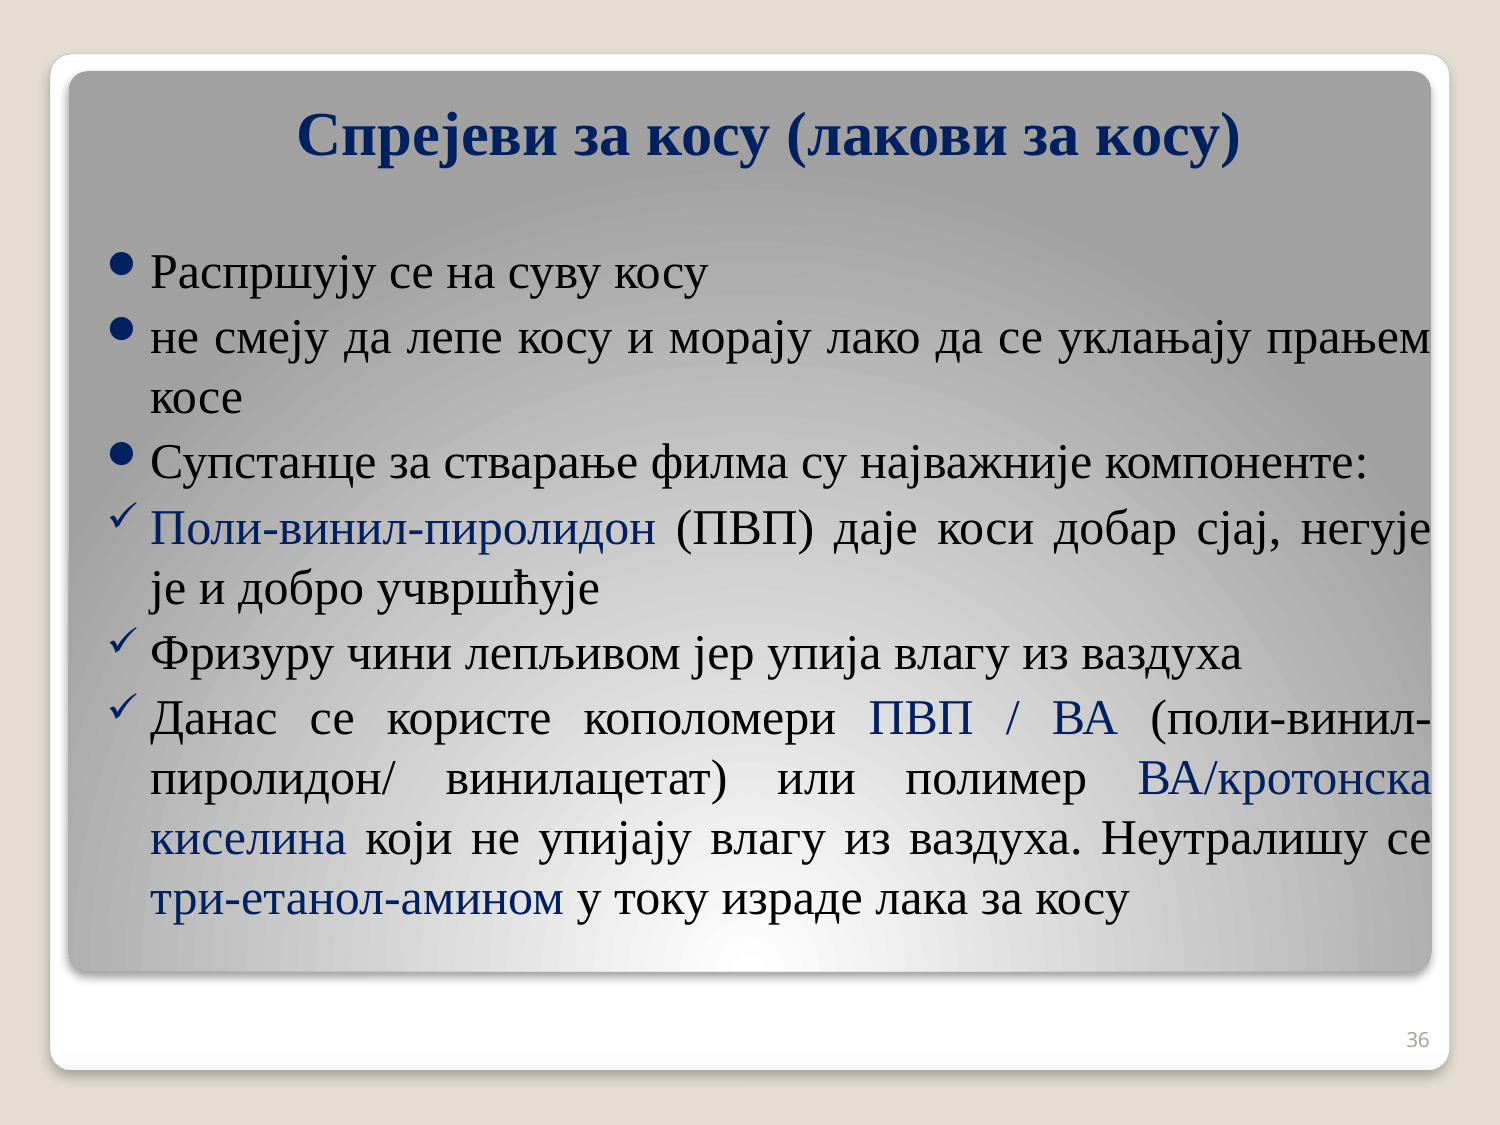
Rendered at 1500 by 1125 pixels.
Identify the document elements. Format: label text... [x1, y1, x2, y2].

list Спрејеви за косу (лакови за косу) Распршују се на суву косу не смеју да лепе косу и морају лако да се уклањају прањем косе Супстанце за стварање филма су најважније компоненте: Поли-винил-пиролидон (ПВП) даје коси добар сјај, негује је и добро учвршћује Фризуру чини лепљивом јер упија влагу из ваздуха Данас се користе кополомери ПВП / ВА (поли-винил-пиролидон/ винилацетат) или полимер ВА/кротонска киселина који не упијају влагу из ваздуха. Неутралишу се три-етанол-амином у току израде лака за косу [76, 78, 1447, 1059]
slide_number 36 [1369, 1002, 1445, 1063]
